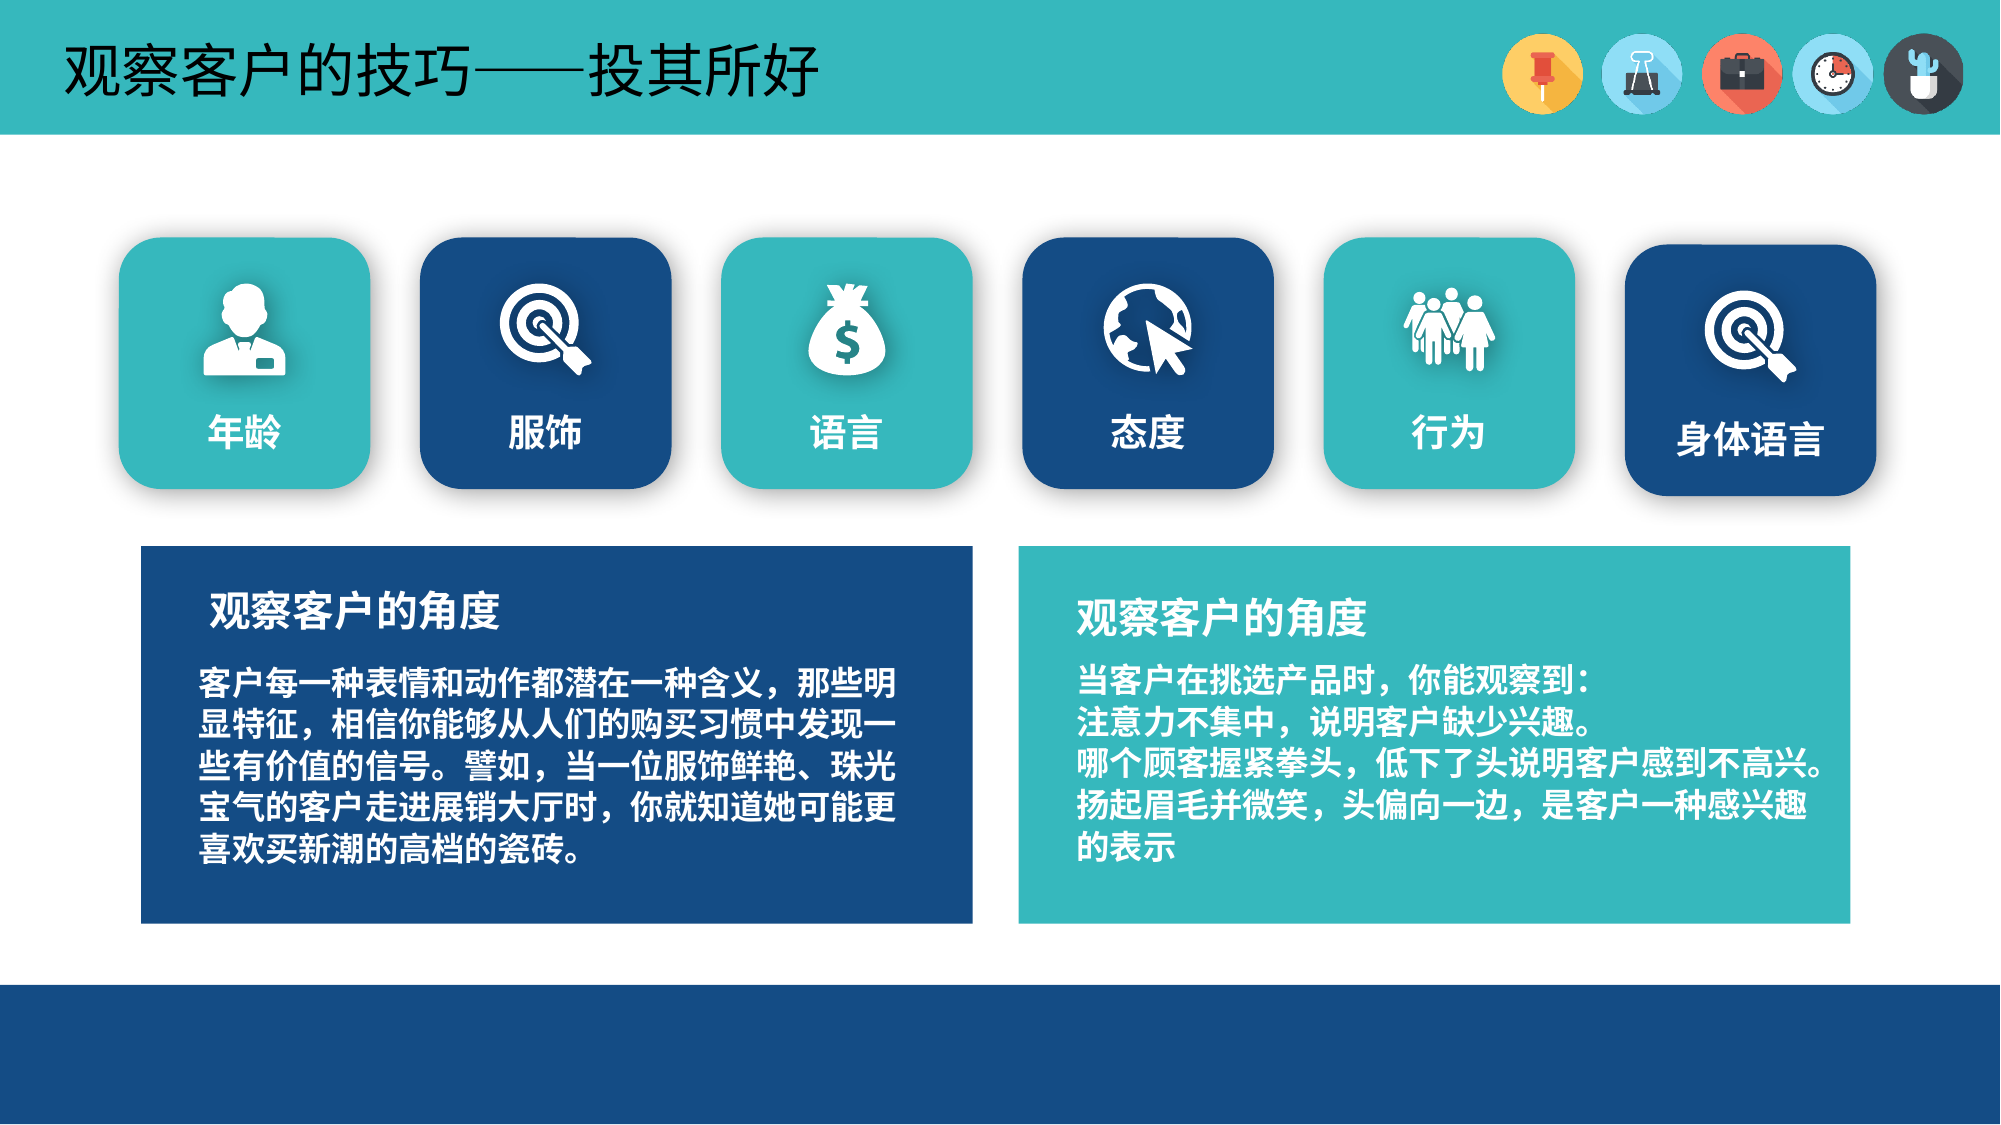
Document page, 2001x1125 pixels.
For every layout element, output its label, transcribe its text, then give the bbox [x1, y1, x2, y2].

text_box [1018, 546, 1851, 924]
text_box [0, 984, 2000, 1125]
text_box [140, 546, 973, 924]
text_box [1022, 237, 1274, 490]
text_box 观察客户的技巧——投其所好 [49, 26, 869, 112]
text_box [0, 0, 2000, 136]
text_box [118, 237, 371, 490]
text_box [721, 237, 973, 490]
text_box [1323, 237, 1576, 490]
picture [1502, 27, 1964, 116]
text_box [1624, 244, 1877, 497]
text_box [419, 237, 672, 490]
